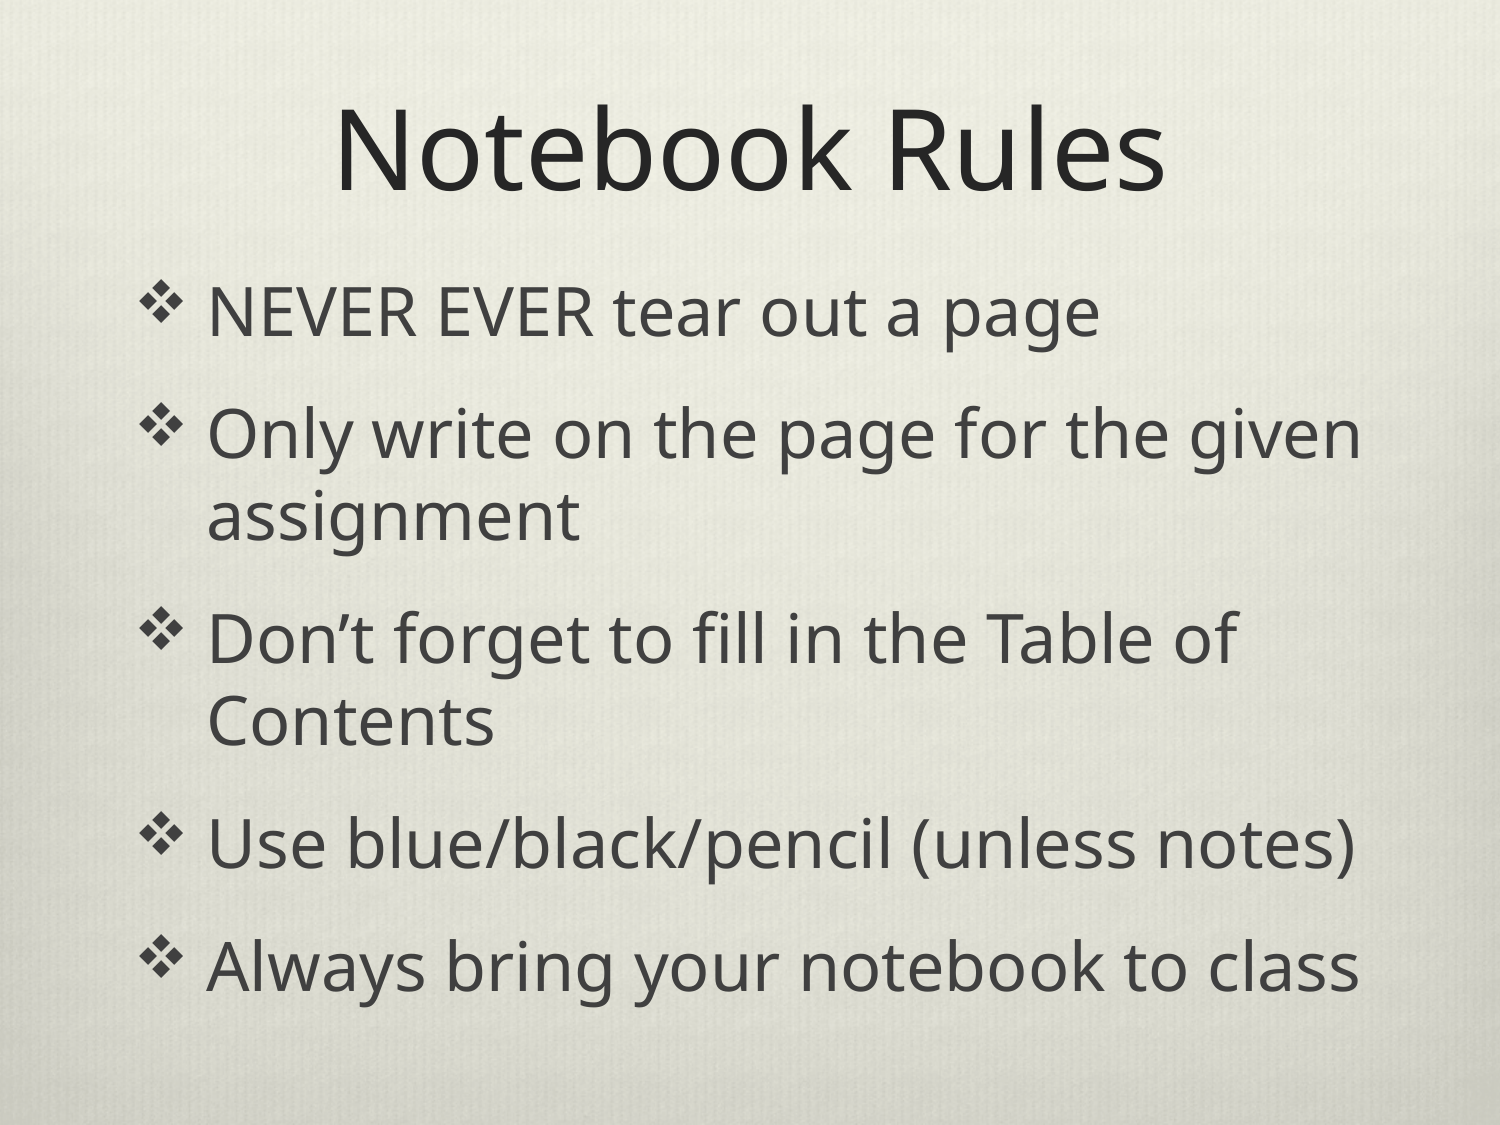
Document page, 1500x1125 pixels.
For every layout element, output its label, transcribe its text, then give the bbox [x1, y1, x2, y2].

title Notebook Rules [119, 51, 1381, 240]
list NEVER EVER tear out a page Only write on the page for the given assignment Don’t forget to fill in the Table of Contents Use blue/black/pencil (unless notes) Always bring your notebook to class [119, 260, 1381, 1065]
